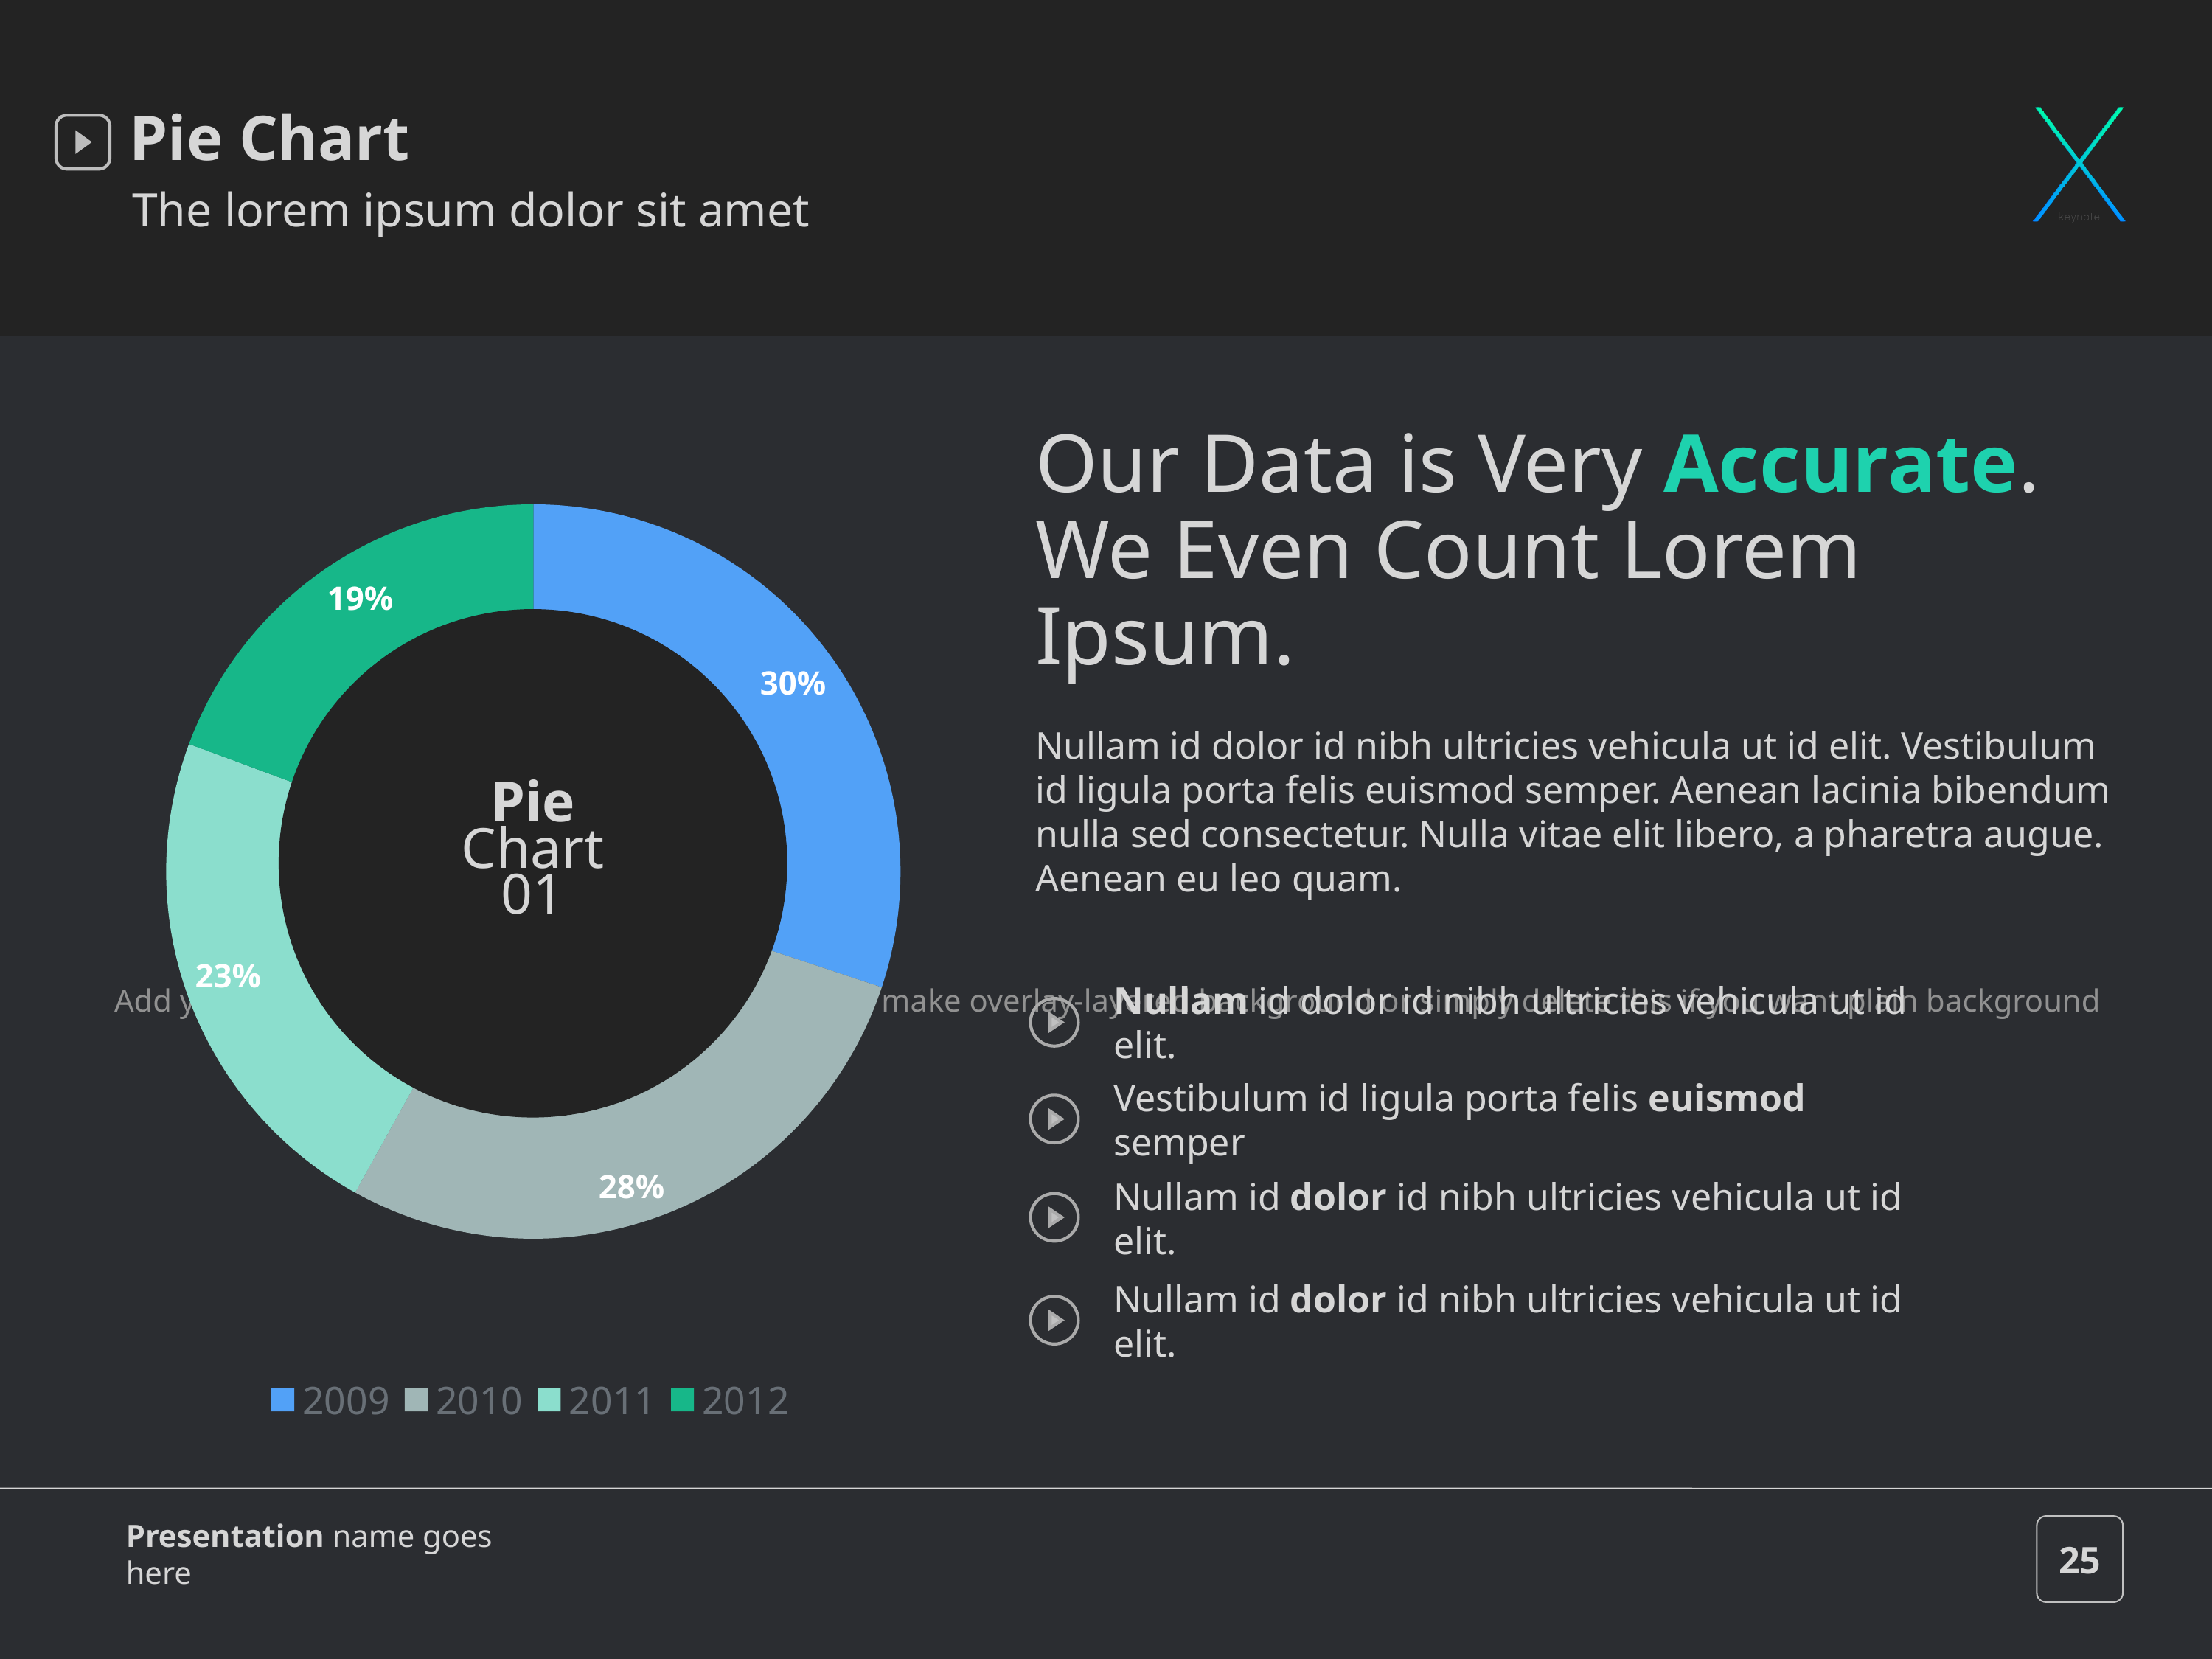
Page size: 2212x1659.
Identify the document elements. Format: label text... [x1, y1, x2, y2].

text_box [122, 87, 1927, 246]
picture [2032, 107, 2126, 223]
text_box Nullam id dolor id nibh ultricies vehicula ut id elit. [1135, 990, 1950, 1054]
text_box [1030, 1095, 1079, 1144]
text_box 25 [2051, 1527, 2108, 1591]
text_box Nullam id dolor id nibh ultricies vehicula ut id elit. Vestibulum id ligula porta felis euismod semper. Aenean lacinia bibendum nulla sed consectetur. Nulla vitae elit libero, a pharetra augue. Aenean eu leo quam. [1135, 703, 2118, 919]
text_box Nullam id dolor id nibh ultricies vehicula ut id elit. [1135, 1288, 1941, 1352]
text_box Our Data is Very Accurate. We Even Count Lorem Ipsum. [1029, 442, 2118, 662]
chart [97, 463, 1132, 1439]
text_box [1030, 998, 1079, 1046]
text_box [1030, 1295, 1079, 1345]
text_box Vestibulum id ligula porta felis euismod semper [1135, 1087, 1920, 1151]
text_box Nullam id dolor id nibh ultricies vehicula ut id elit. [1135, 1186, 1941, 1249]
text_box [1030, 1193, 1079, 1242]
